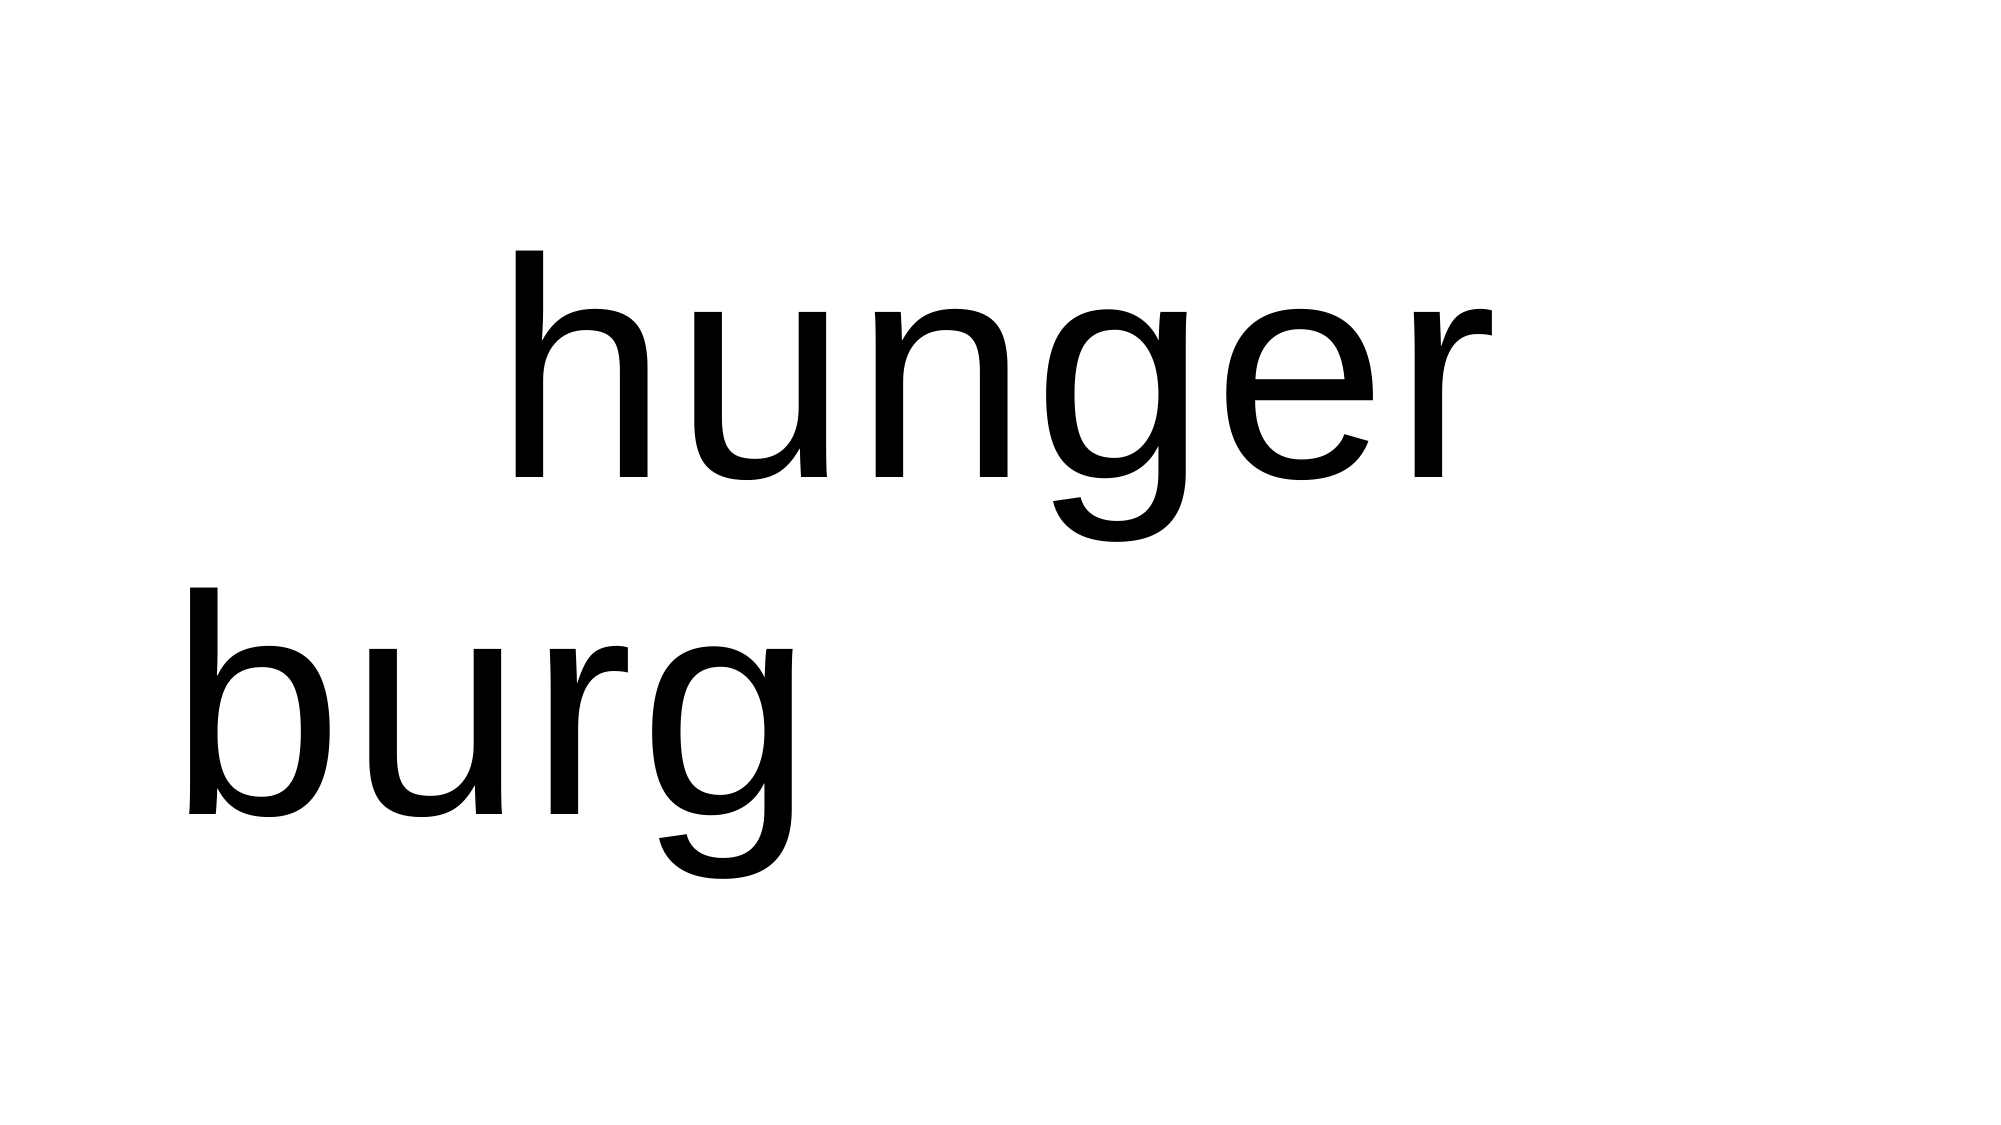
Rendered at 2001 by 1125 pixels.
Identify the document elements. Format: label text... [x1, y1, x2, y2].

title hunger burgtheater [0, 285, 2000, 890]
